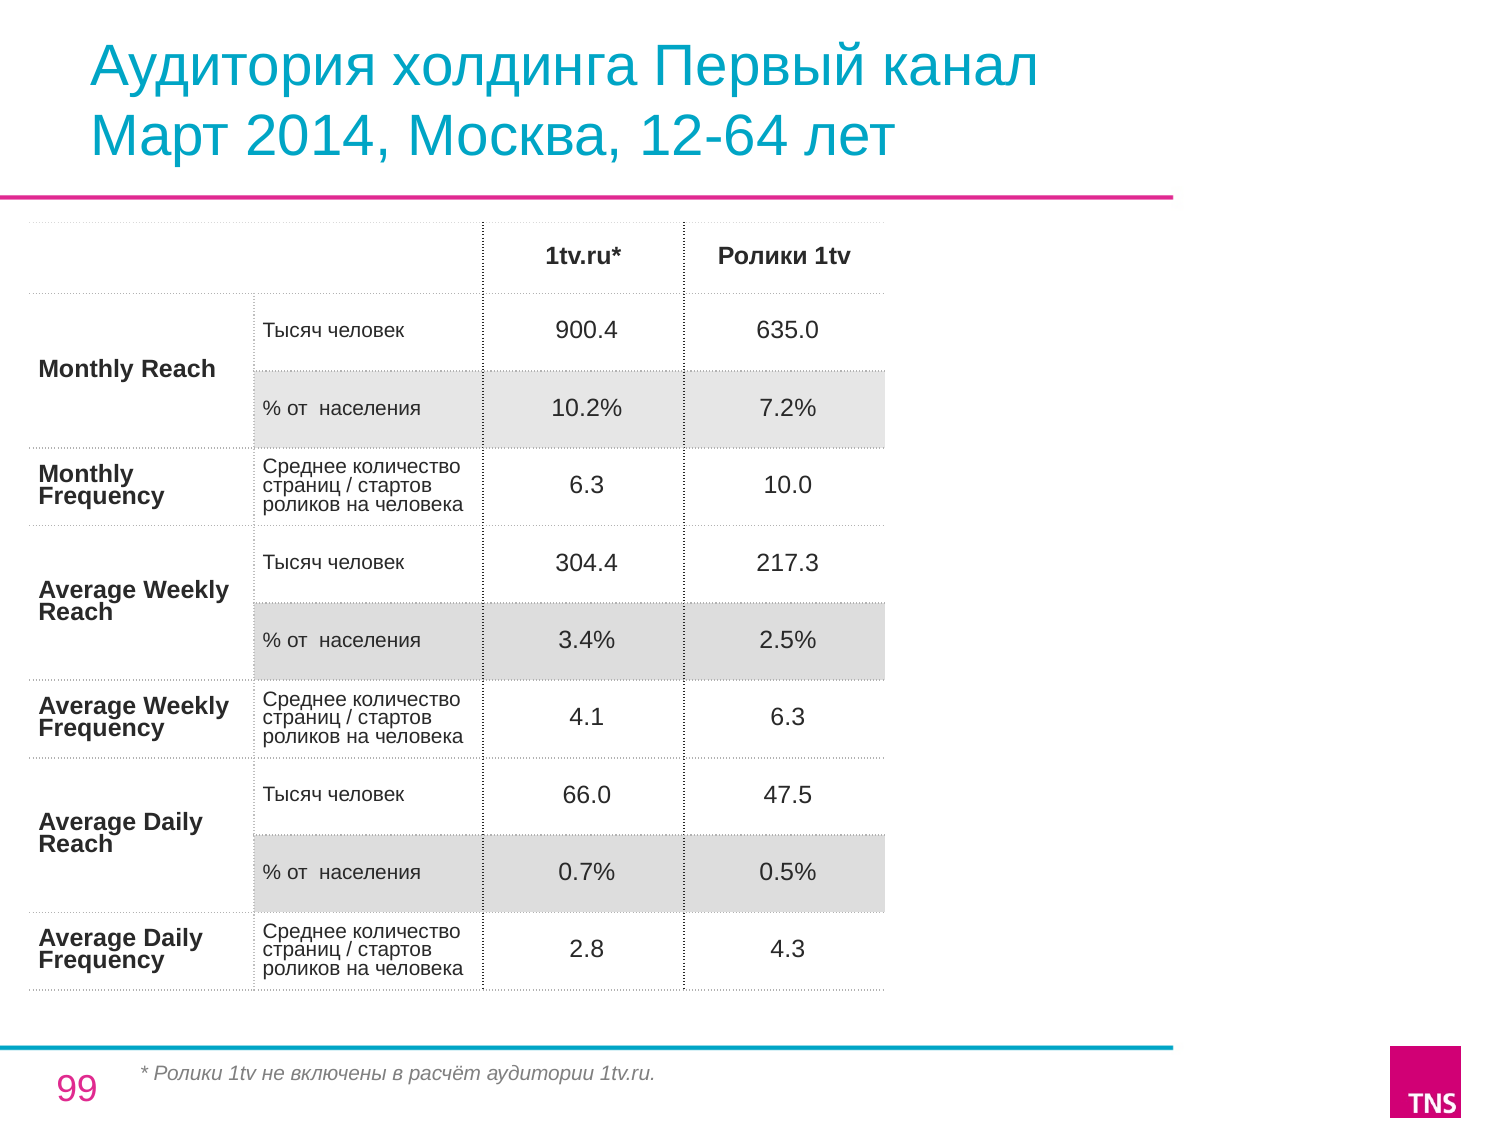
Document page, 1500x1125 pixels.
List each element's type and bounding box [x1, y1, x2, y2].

table_header [29, 223, 885, 294]
text_box [124, 1052, 1463, 1092]
table_cell [29, 294, 885, 990]
picture [0, 0, 1500, 1125]
title [74, 8, 1476, 187]
slide_number [40, 1055, 392, 1125]
